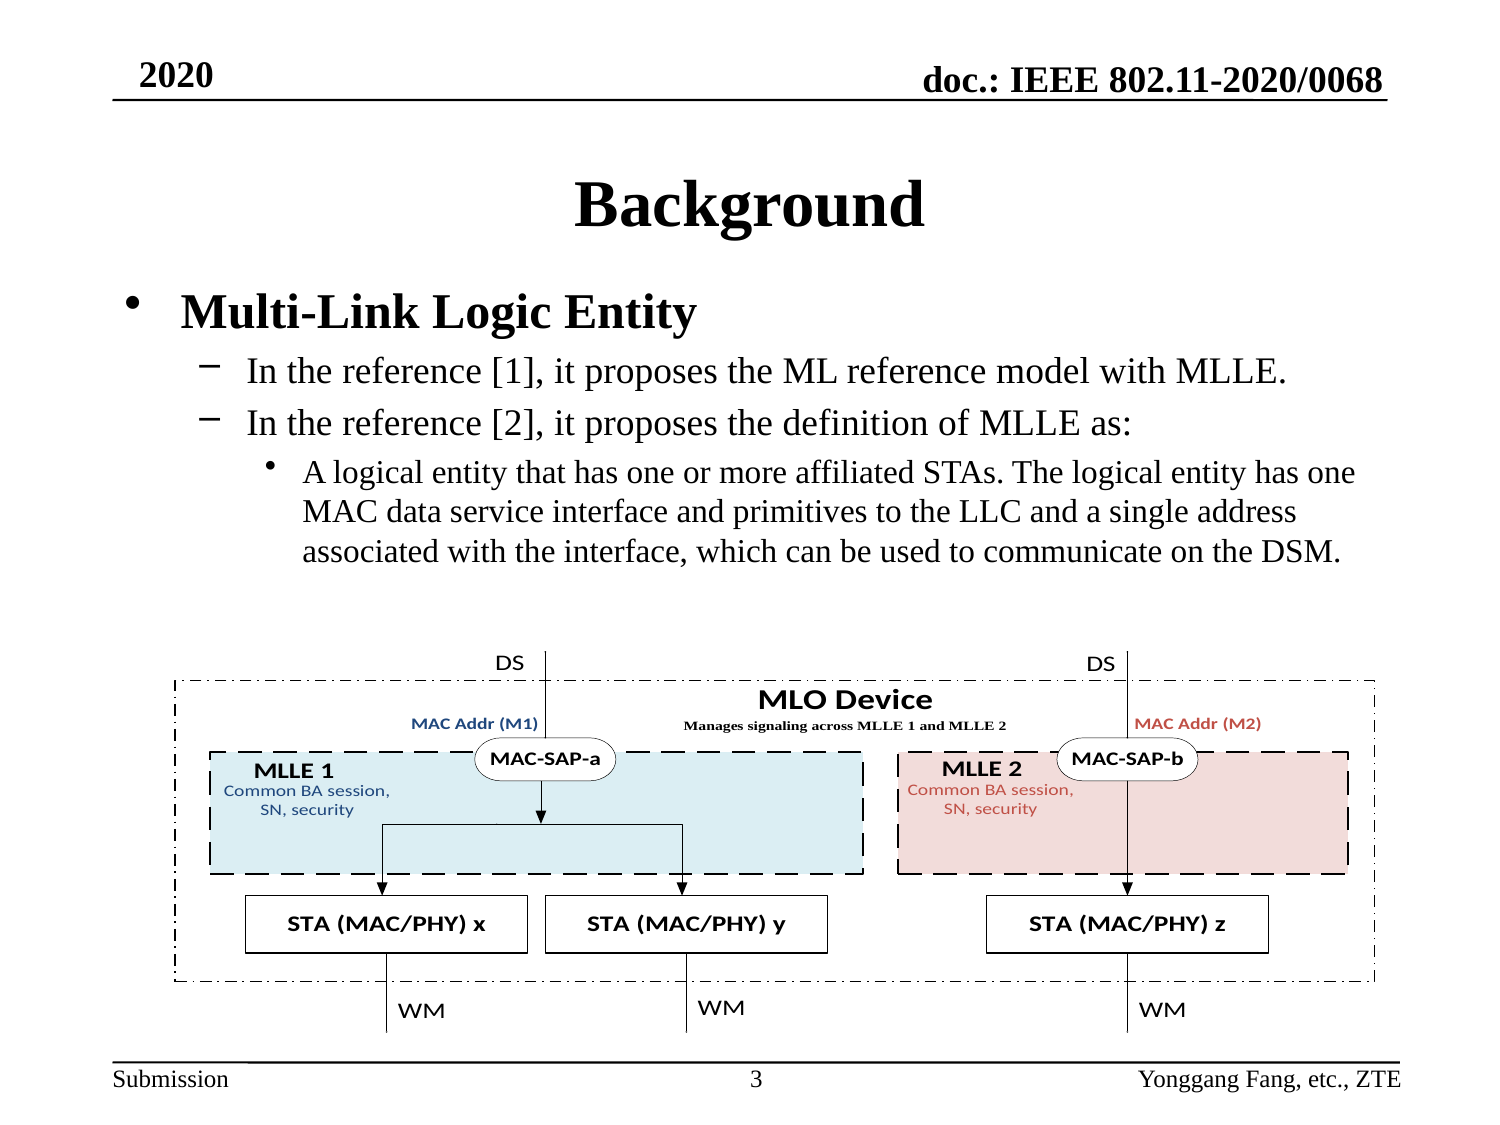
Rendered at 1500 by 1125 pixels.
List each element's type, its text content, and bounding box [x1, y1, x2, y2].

footer Yonggang Fang, etc., ZTE [1134, 1061, 1402, 1093]
title Background [88, 112, 1412, 288]
slide_number 3 [741, 1061, 772, 1093]
picture [170, 644, 1379, 1036]
list Multi-Link Logic Entity In the reference [1], it proposes the ML reference model with MLLE. In the reference [2], it proposes the definition of MLLE as: A logical entity that has one or more affiliated STAs. The logical entity has one MAC data service interface and primitives to the LLC and a single address associated with the interface, which can be used to communicate on the DSM. [109, 270, 1385, 646]
